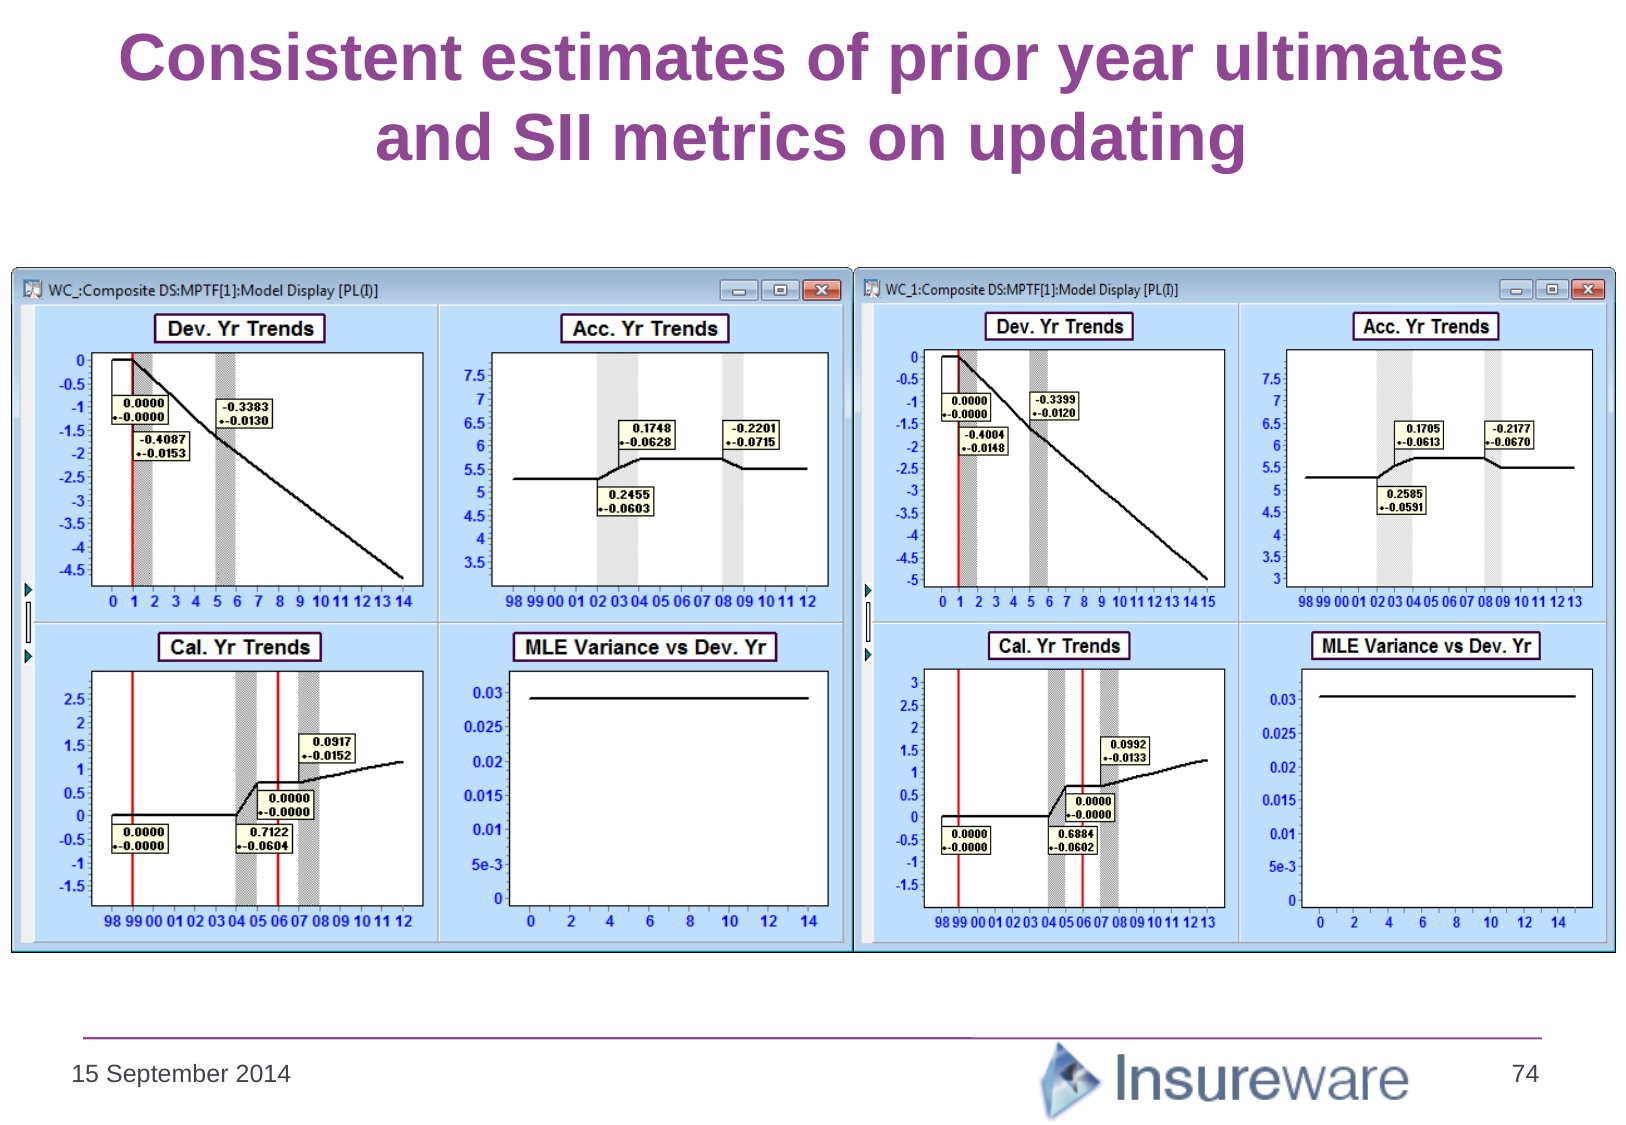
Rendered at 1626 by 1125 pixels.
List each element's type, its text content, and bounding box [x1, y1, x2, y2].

slide_number 74 [1439, 1050, 1555, 1106]
picture [11, 266, 1616, 953]
title Consistent estimates of prior year ultimates and SII metrics on updating [75, 0, 1550, 188]
picture [1036, 1039, 1416, 1125]
